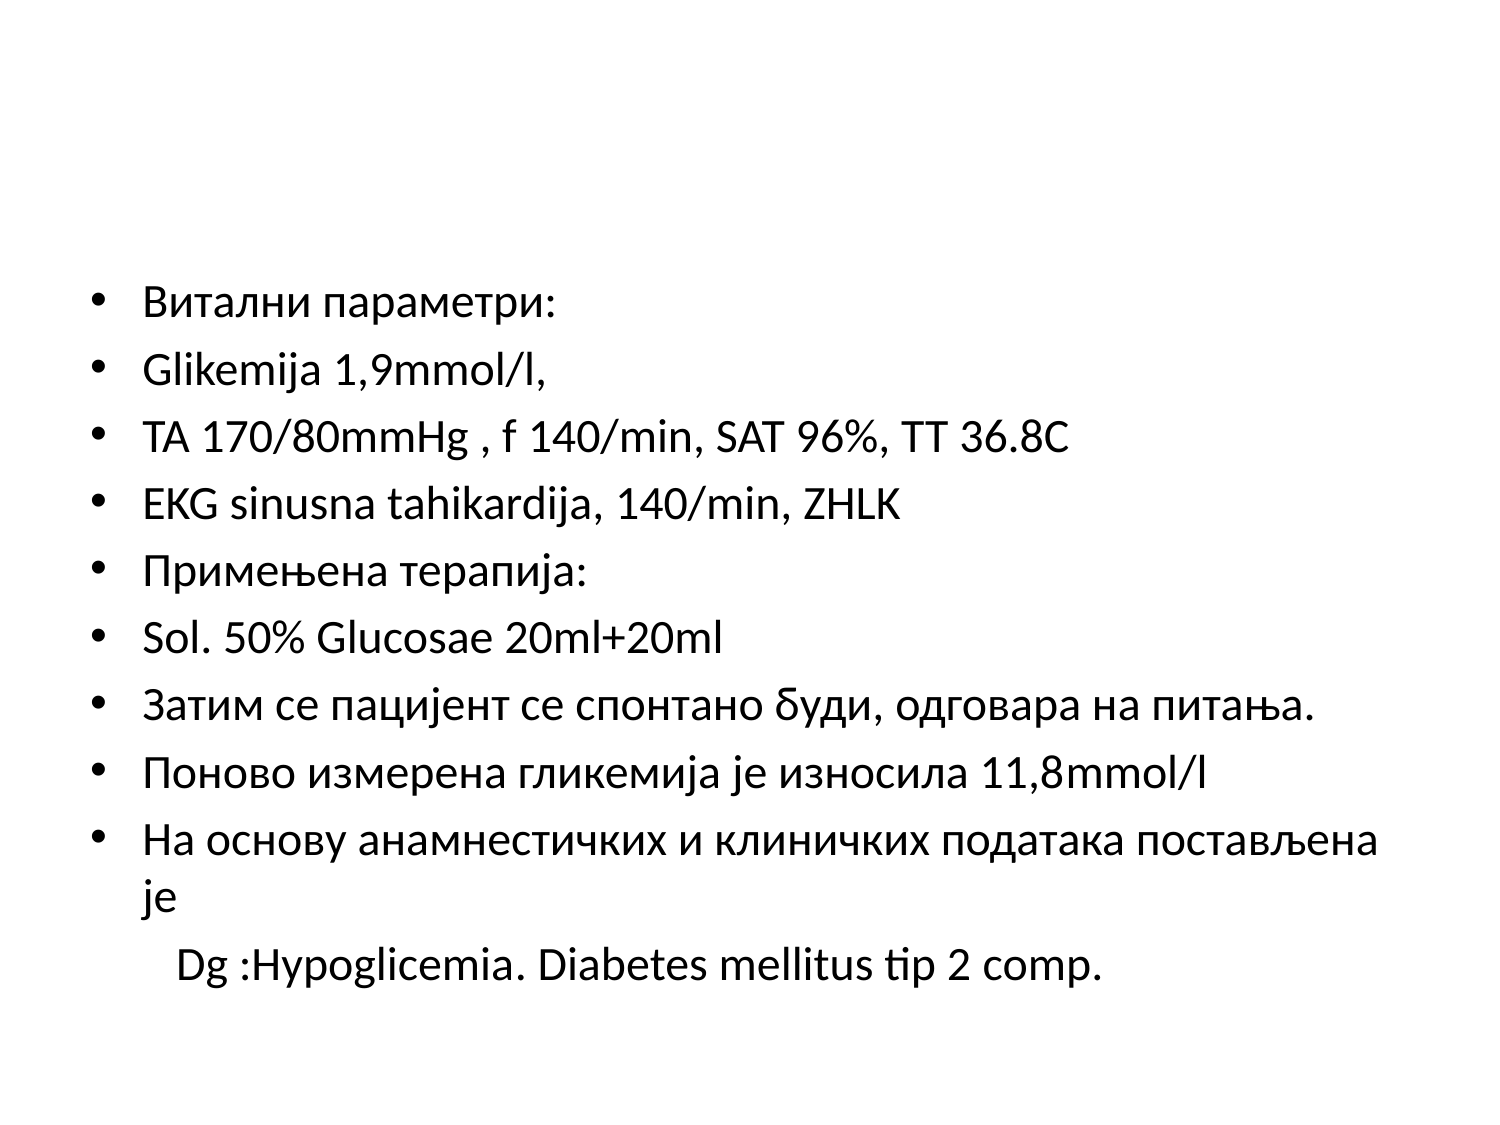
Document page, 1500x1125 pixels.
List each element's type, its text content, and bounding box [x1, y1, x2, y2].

list Витални параметри: Glikemija 1,9mmol/l, TA 170/80mmHg , f 140/min, SAT 96%, TT 36.8C EKG sinusna tahikardija, 140/min, ZHLK Примењена терапија: Sol. 50% Glucosae 20ml+20ml Затим се пацијент се спонтано буди, одговара на питања. Поново измерена гликемија је износила 11,8mmol/l На основу анамнестичких и клиничких података постављена је Dg :Hypoglicemia. Diabetes mellitus tip 2 comp. [75, 262, 1425, 1005]
